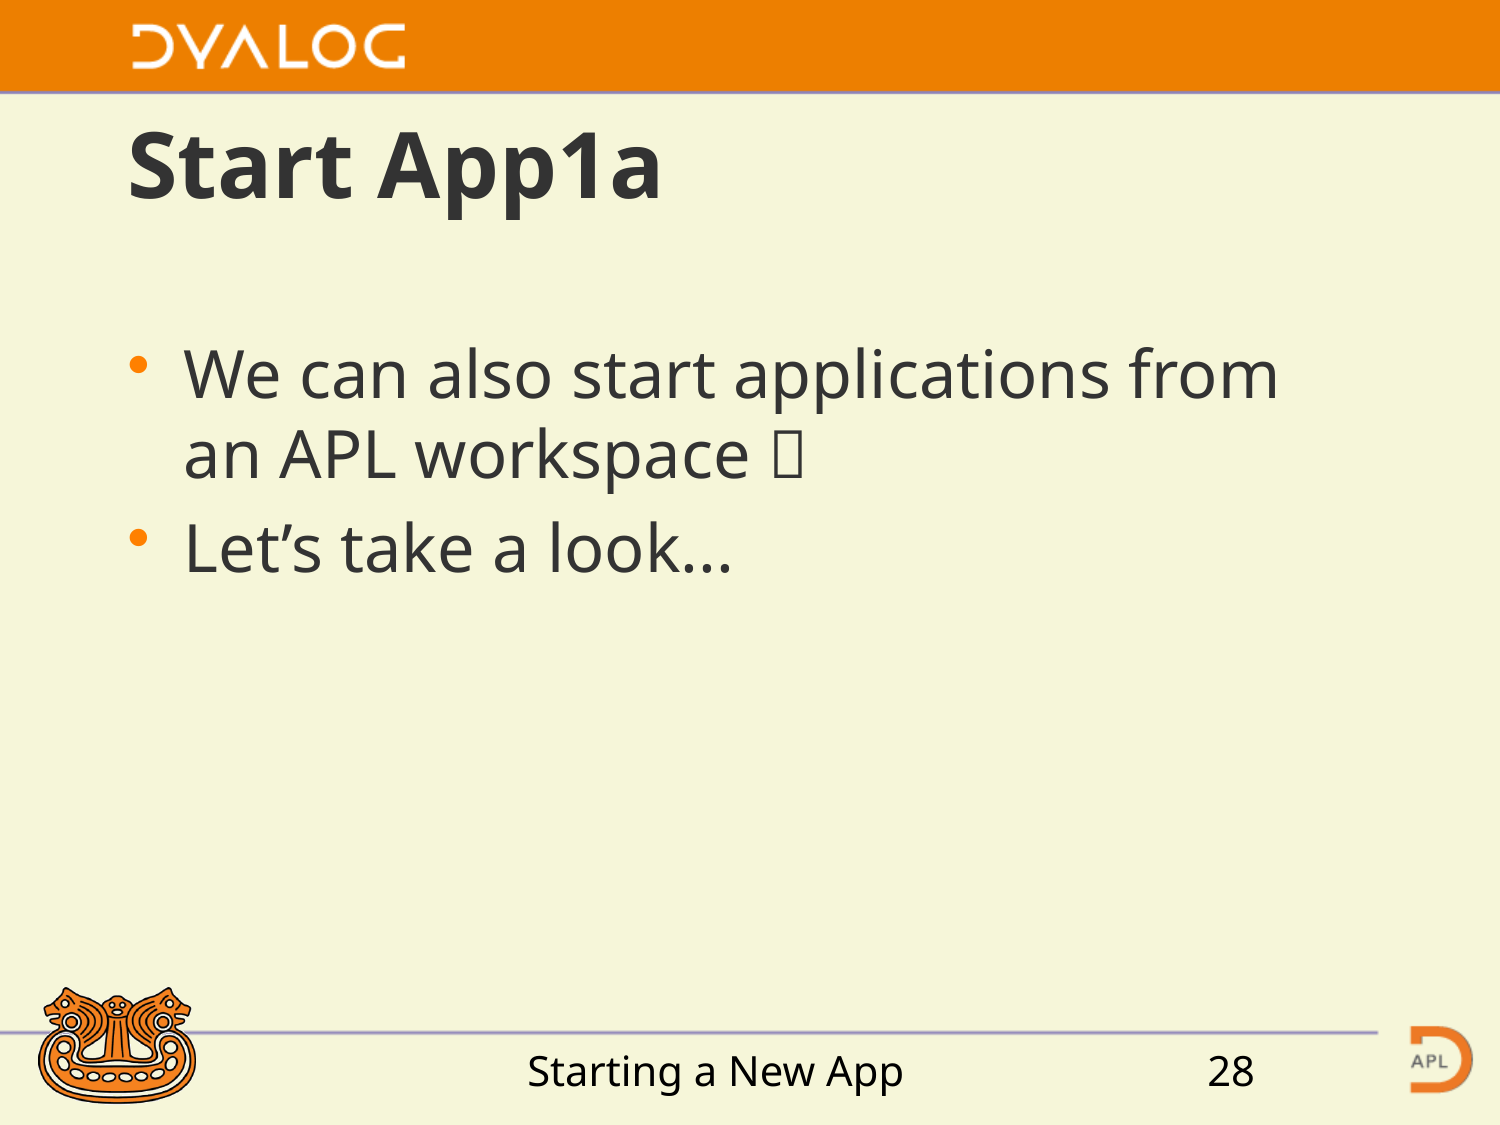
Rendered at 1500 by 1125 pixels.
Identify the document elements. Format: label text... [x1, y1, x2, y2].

slide_number 28 [1074, 1037, 1388, 1113]
footer Starting a New App [512, 1037, 988, 1113]
title Start App1a [112, 99, 1388, 288]
list We can also start applications from an APL workspace  Let’s take a look... [112, 324, 1388, 1000]
picture [0, 0, 1500, 1125]
slide_number [112, 1037, 425, 1113]
